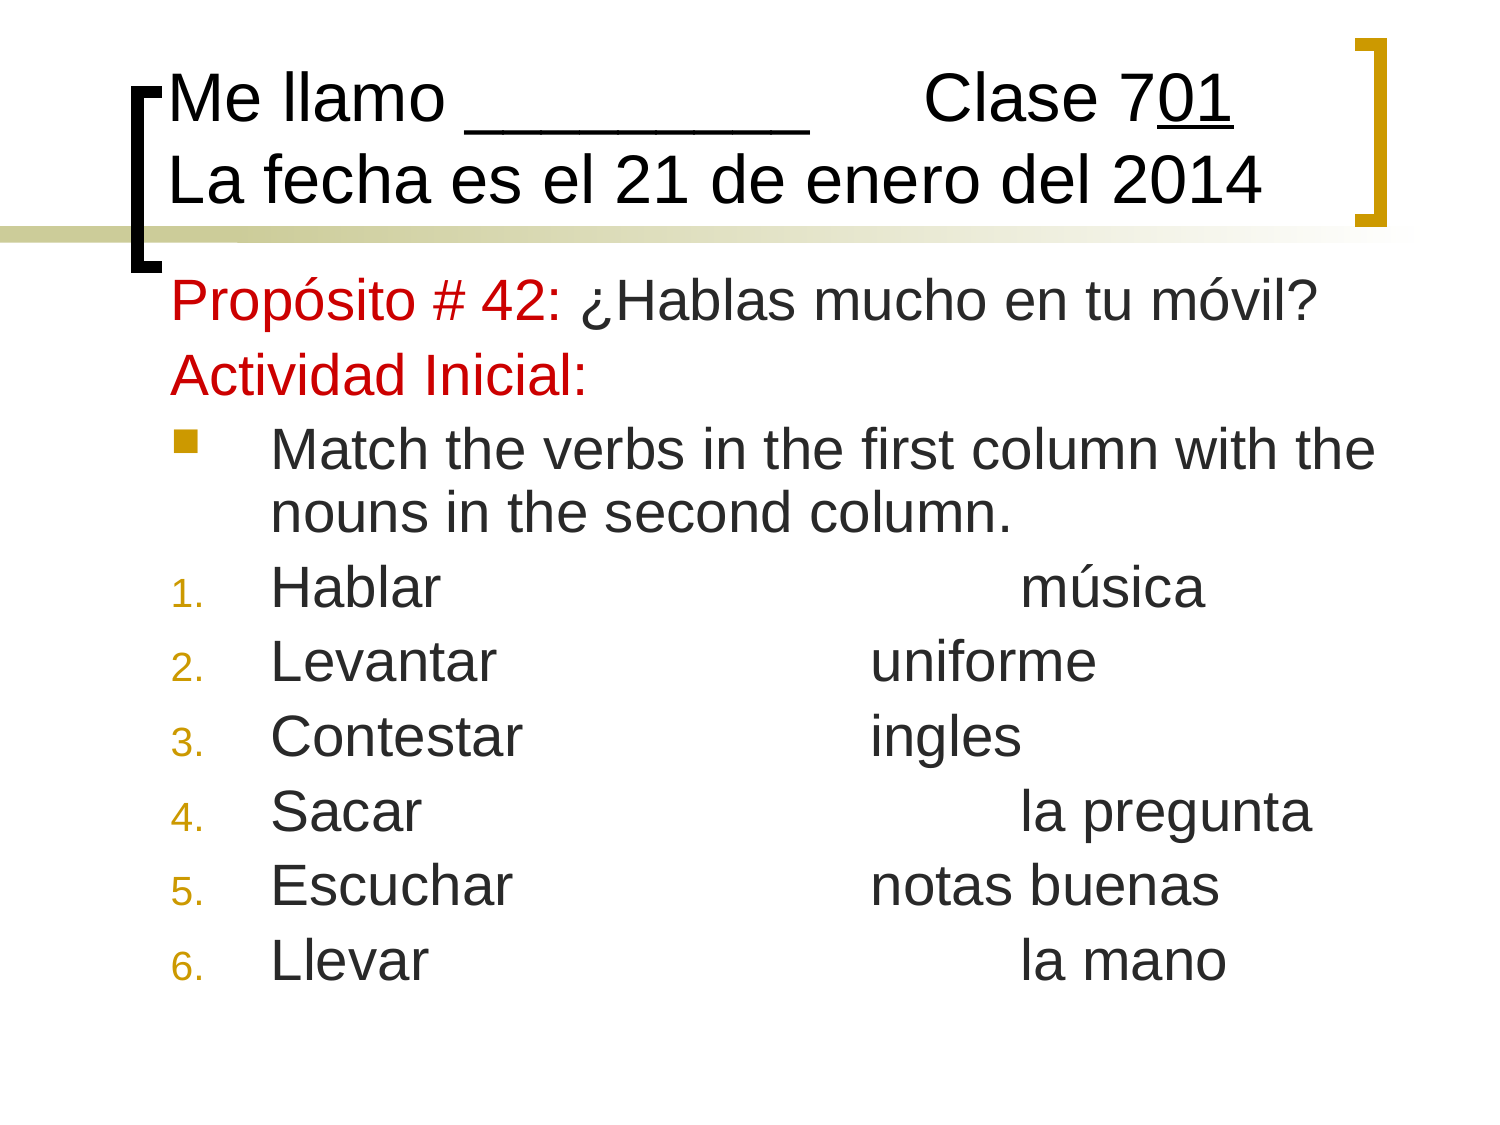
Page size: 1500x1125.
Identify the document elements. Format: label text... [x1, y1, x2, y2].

title Me llamo _________ Clase 701 La fecha es el 21 de enero del 2014 [152, 43, 1438, 225]
list Propósito # 42: ¿Hablas mucho en tu móvil? Actividad Inicial: Match the verbs in the first column with the nouns in the second column. Hablar música Levantar uniforme Contestar ingles Sacar la pregunta Escuchar notas buenas Llevar la mano [155, 262, 1413, 1088]
